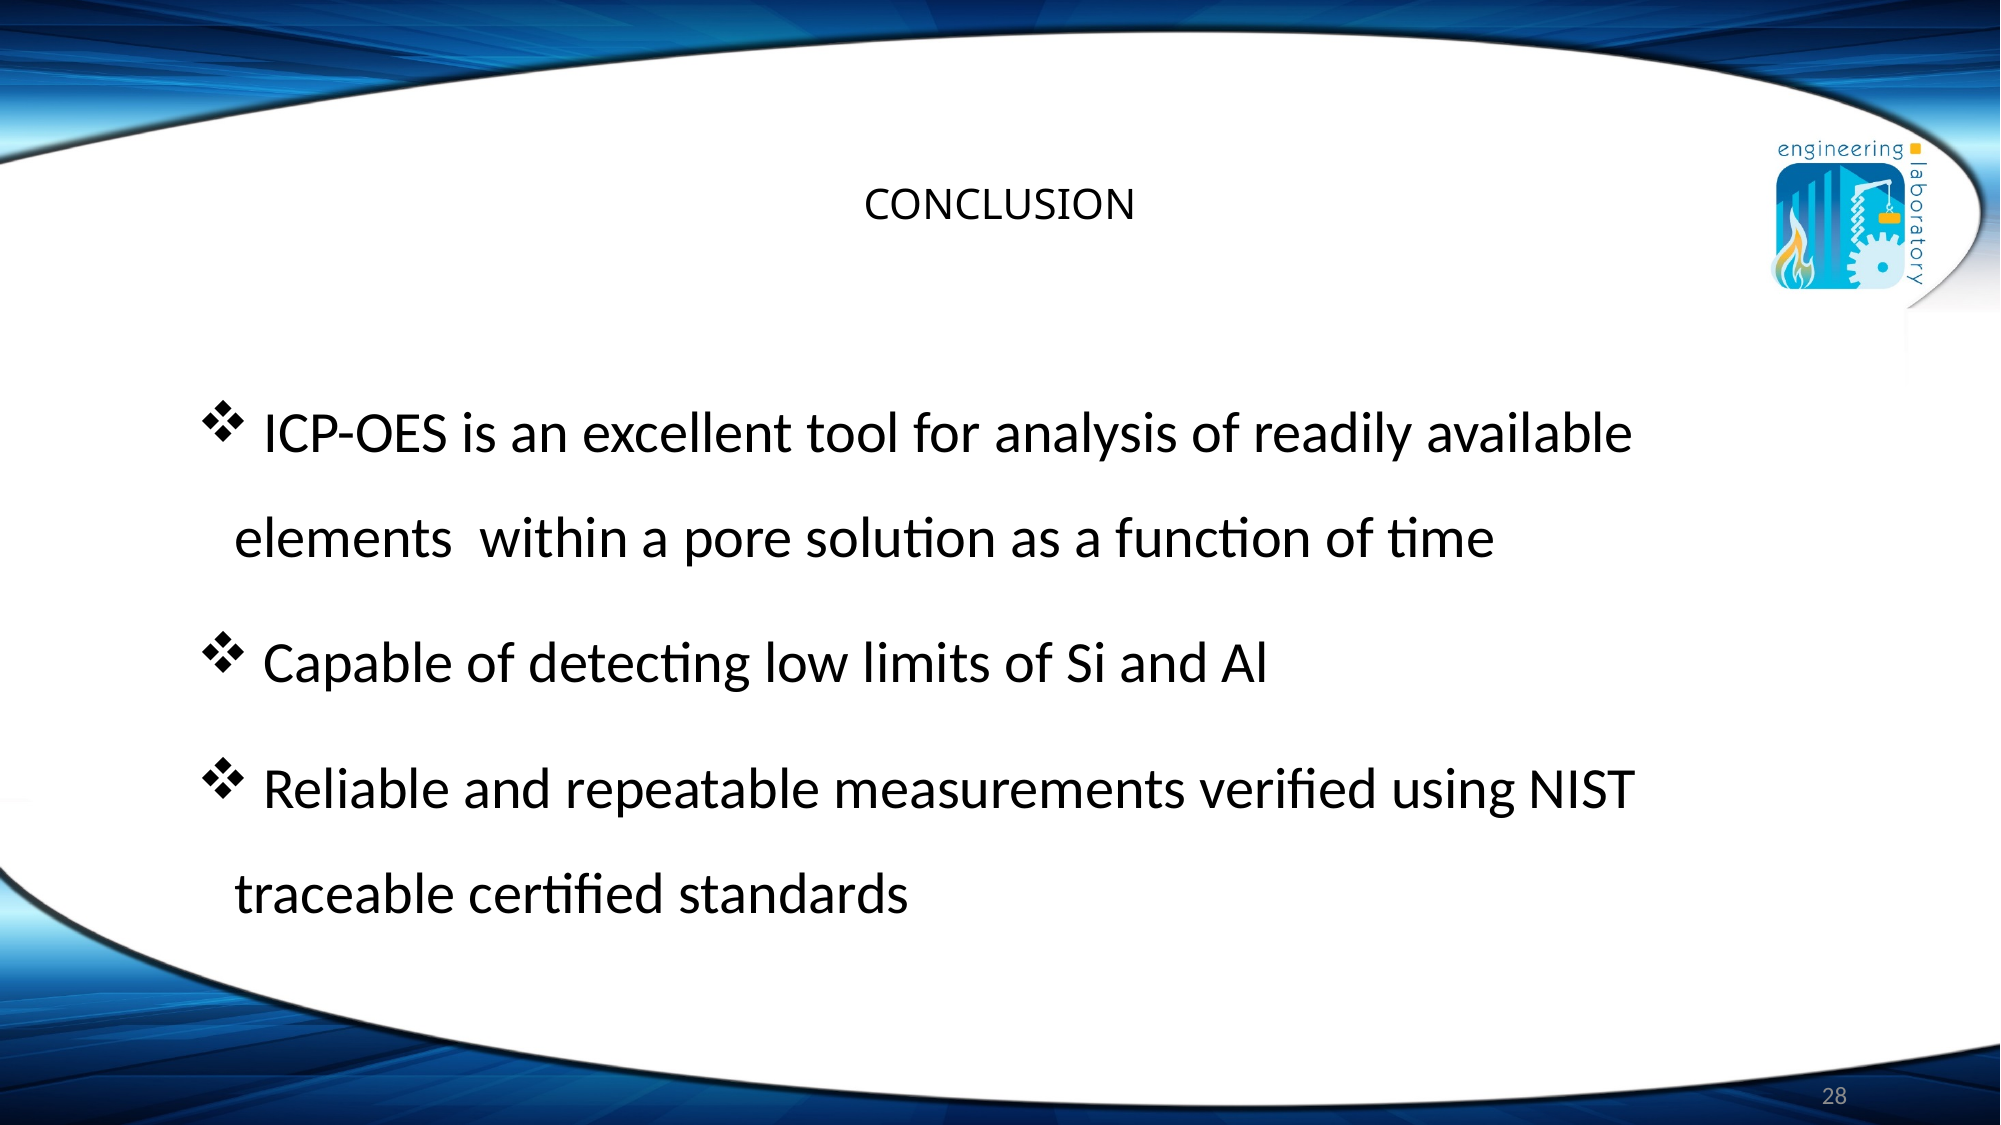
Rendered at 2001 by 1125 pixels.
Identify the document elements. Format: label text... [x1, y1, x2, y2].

list ICP-OES is an excellent tool for analysis of readily available elements within a pore solution as a function of time Capable of detecting low limits of Si and Al Reliable and repeatable measurements verified using NIST traceable certified standards [182, 351, 1767, 1066]
picture [0, 0, 2000, 1125]
slide_number 28 [1412, 1065, 1863, 1125]
title CONCLUSION [137, 129, 1863, 278]
